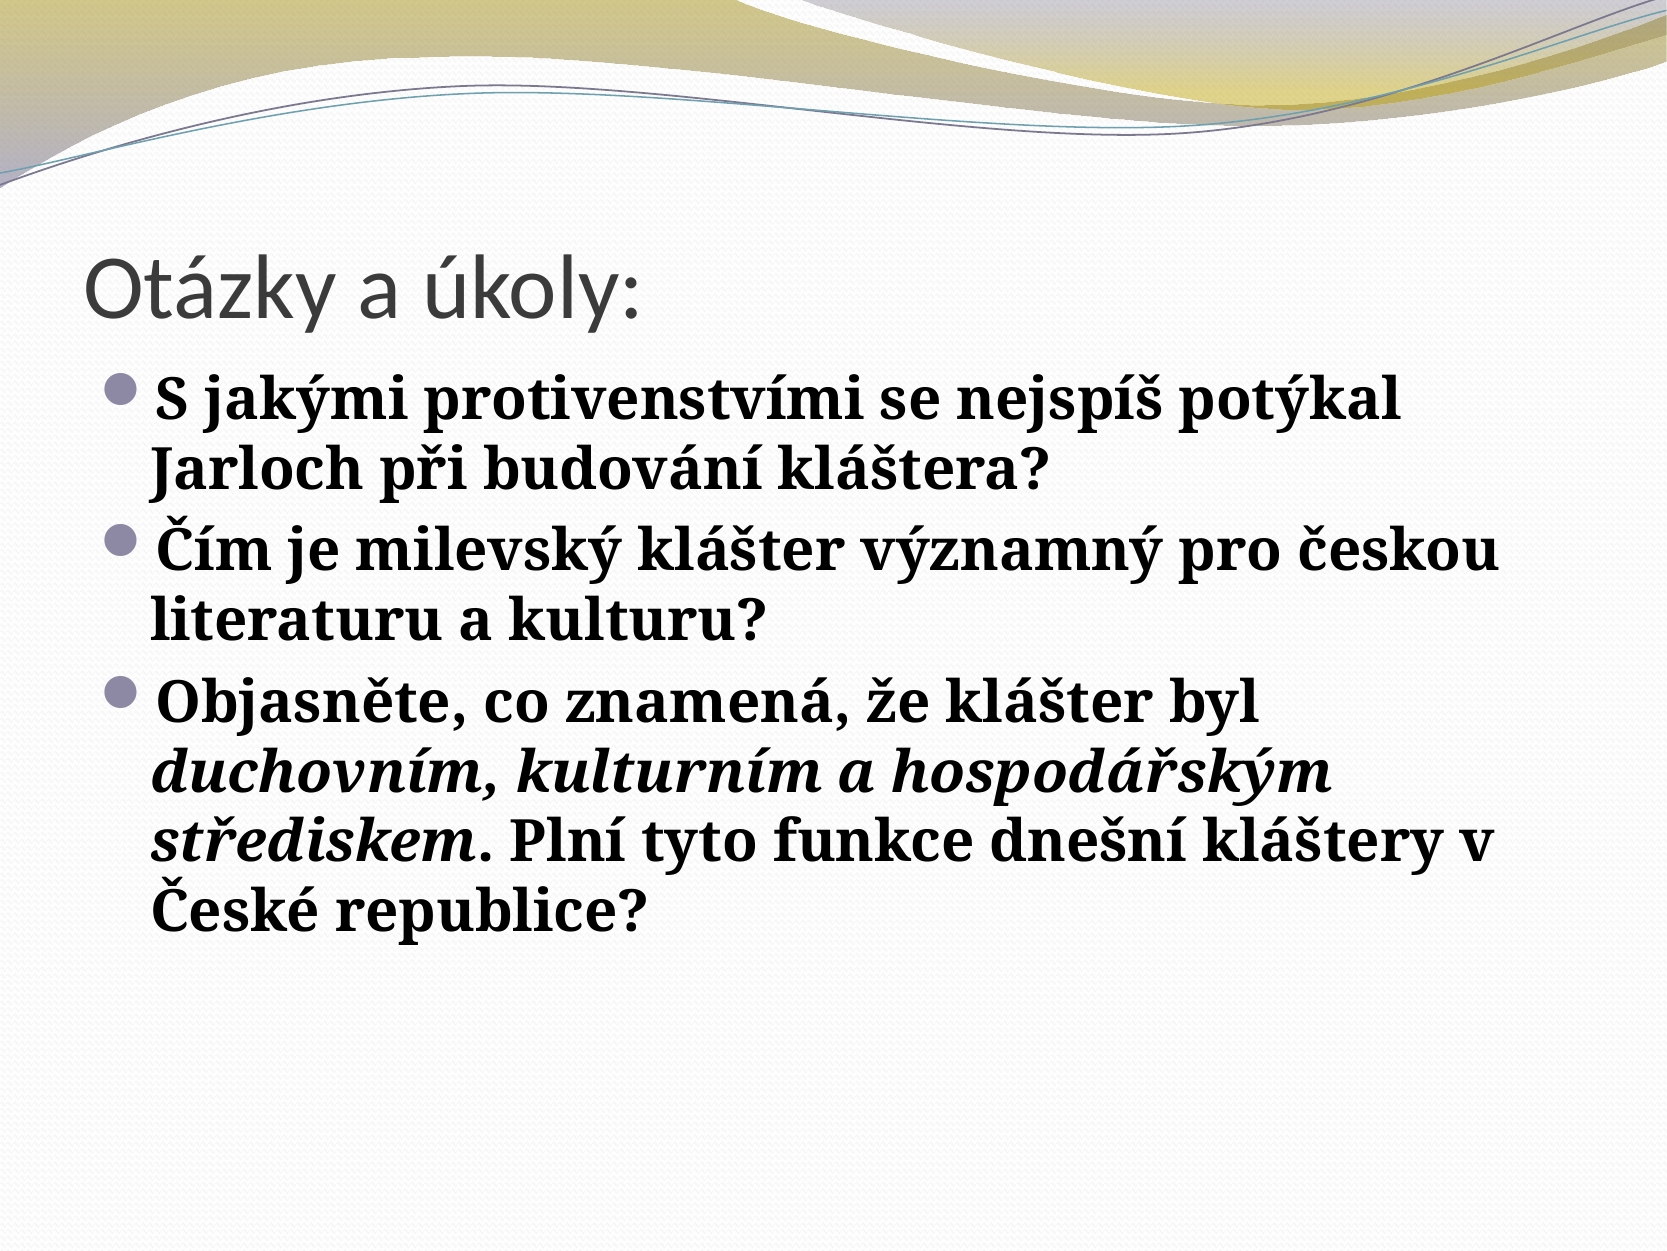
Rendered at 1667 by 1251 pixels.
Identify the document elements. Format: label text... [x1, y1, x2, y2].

list S jakými protivenstvími se nejspíš potýkal Jarloch při budování kláštera? Čím je milevský klášter významný pro českou literaturu a kulturu? Objasněte, co znamená, že klášter byl duchovním, kulturním a hospodářským střediskem. Plní tyto funkce dnešní kláštery v České republice? [83, 352, 1584, 1153]
title Otázky a úkoly: [83, 128, 1584, 337]
